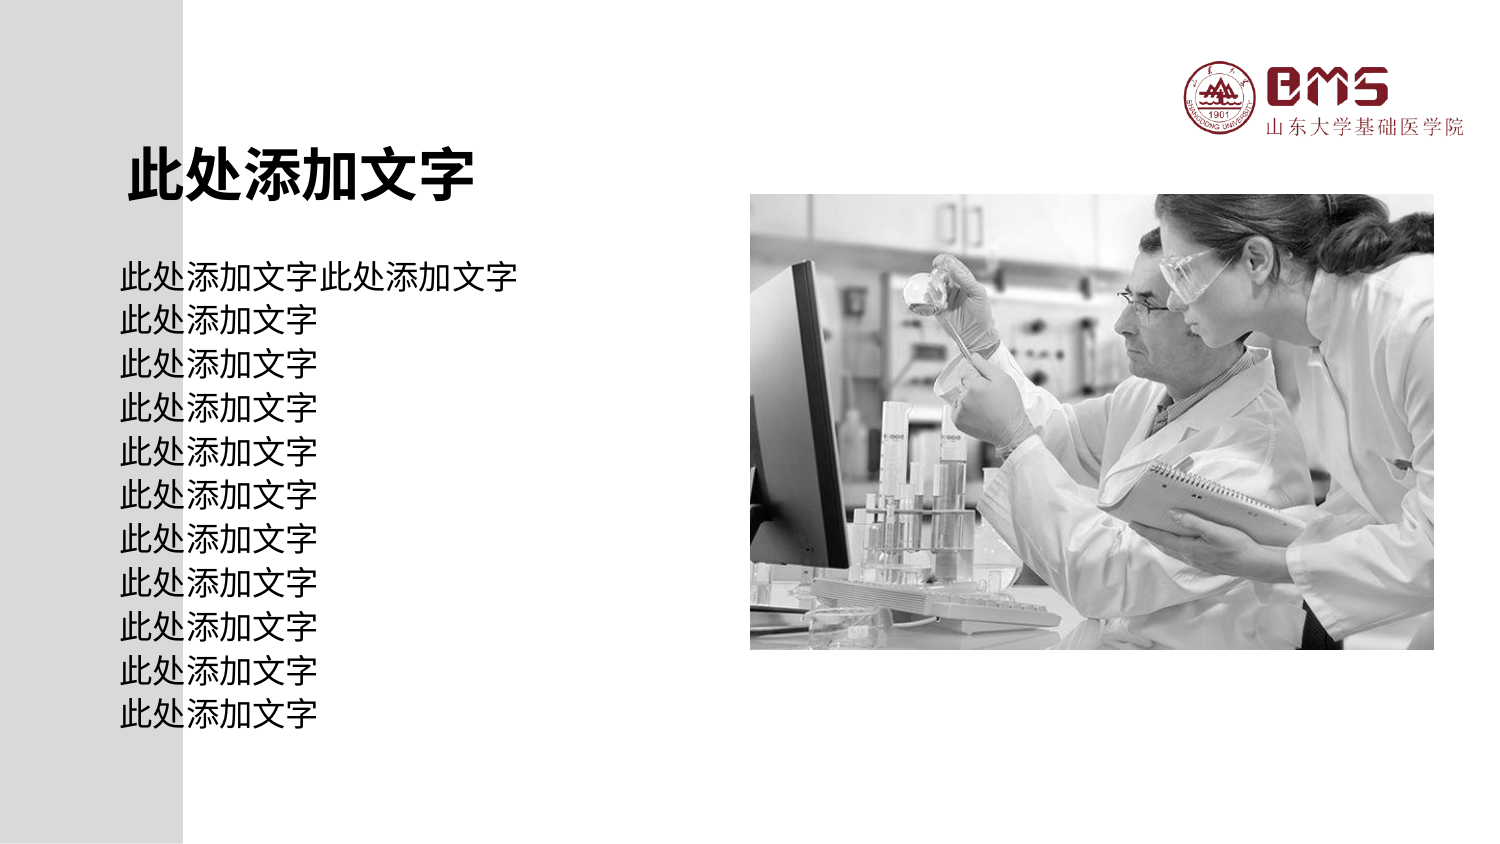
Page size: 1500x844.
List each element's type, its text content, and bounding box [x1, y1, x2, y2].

text_box [0, 0, 185, 844]
text_box 此处添加文字此处添加文字 此处添加文字 此处添加文字 此处添加文字 此处添加文字 此处添加文字 此处添加文字 此处添加文字 此处添加文字 此处添加文字 此处添加文字 [105, 244, 681, 786]
text_box 此处添加文字 [112, 130, 526, 216]
picture [749, 194, 1435, 650]
picture [1163, 43, 1500, 172]
